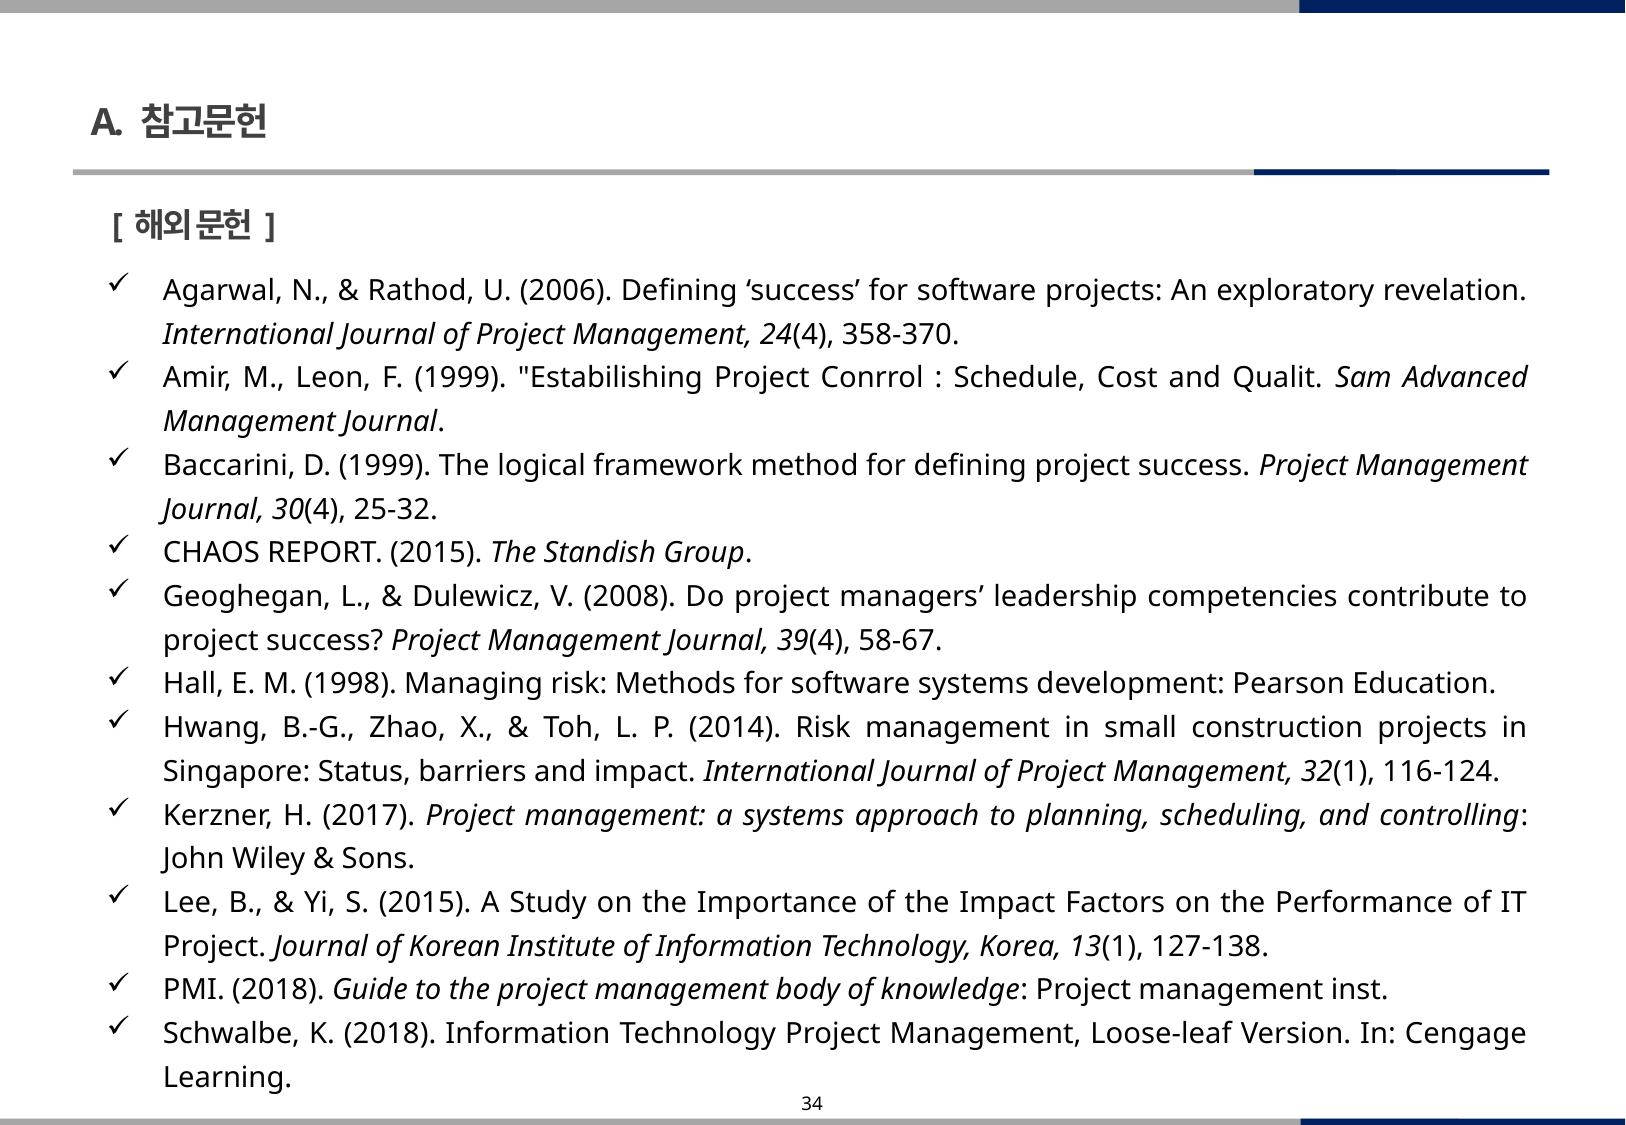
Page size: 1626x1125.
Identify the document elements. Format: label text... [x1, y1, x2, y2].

text_box Agarwal, N., & Rathod, U. (2006). Defining ‘success’ for software projects: An exploratory revelation. International Journal of Project Management, 24(4), 358-370. Amir, M., Leon, F. (1999). "Estabilishing Project Conrrol : Schedule, Cost and Qualit. Sam Advanced Management Journal. Baccarini, D. (1999). The logical framework method for defining project success. Project Management Journal, 30(4), 25-32. CHAOS REPORT. (2015). The Standish Group. Geoghegan, L., & Dulewicz, V. (2008). Do project managers’ leadership competencies contribute to project success? Project Management Journal, 39(4), 58-67. Hall, E. M. (1998). Managing risk: Methods for software systems development: Pearson Education. Hwang, B.-G., Zhao, X., & Toh, L. P. (2014). Risk management in small construction projects in Singapore: Status, barriers and impact. International Journal of Project Management, 32(1), 116-124. Kerzner, H. (2017). Project management: a systems approach to planning, scheduling, and controlling: John Wiley & Sons. Lee, B., & Yi, S. (2015). A Study on the Importance of the Impact Factors on the Performance of IT Project. Journal of Korean Institute of Information Technology, Korea, 13(1), 127-138. PMI. (2018). Guide to the project management body of knowledge: Project management inst. Schwalbe, K. (2018). Information Technology Project Management, Loose-leaf Version. In: Cengage Learning. [91, 255, 1543, 1101]
text_box [해외 문헌] [91, 196, 1557, 251]
text_box A. 참고문헌 [75, 90, 1541, 150]
